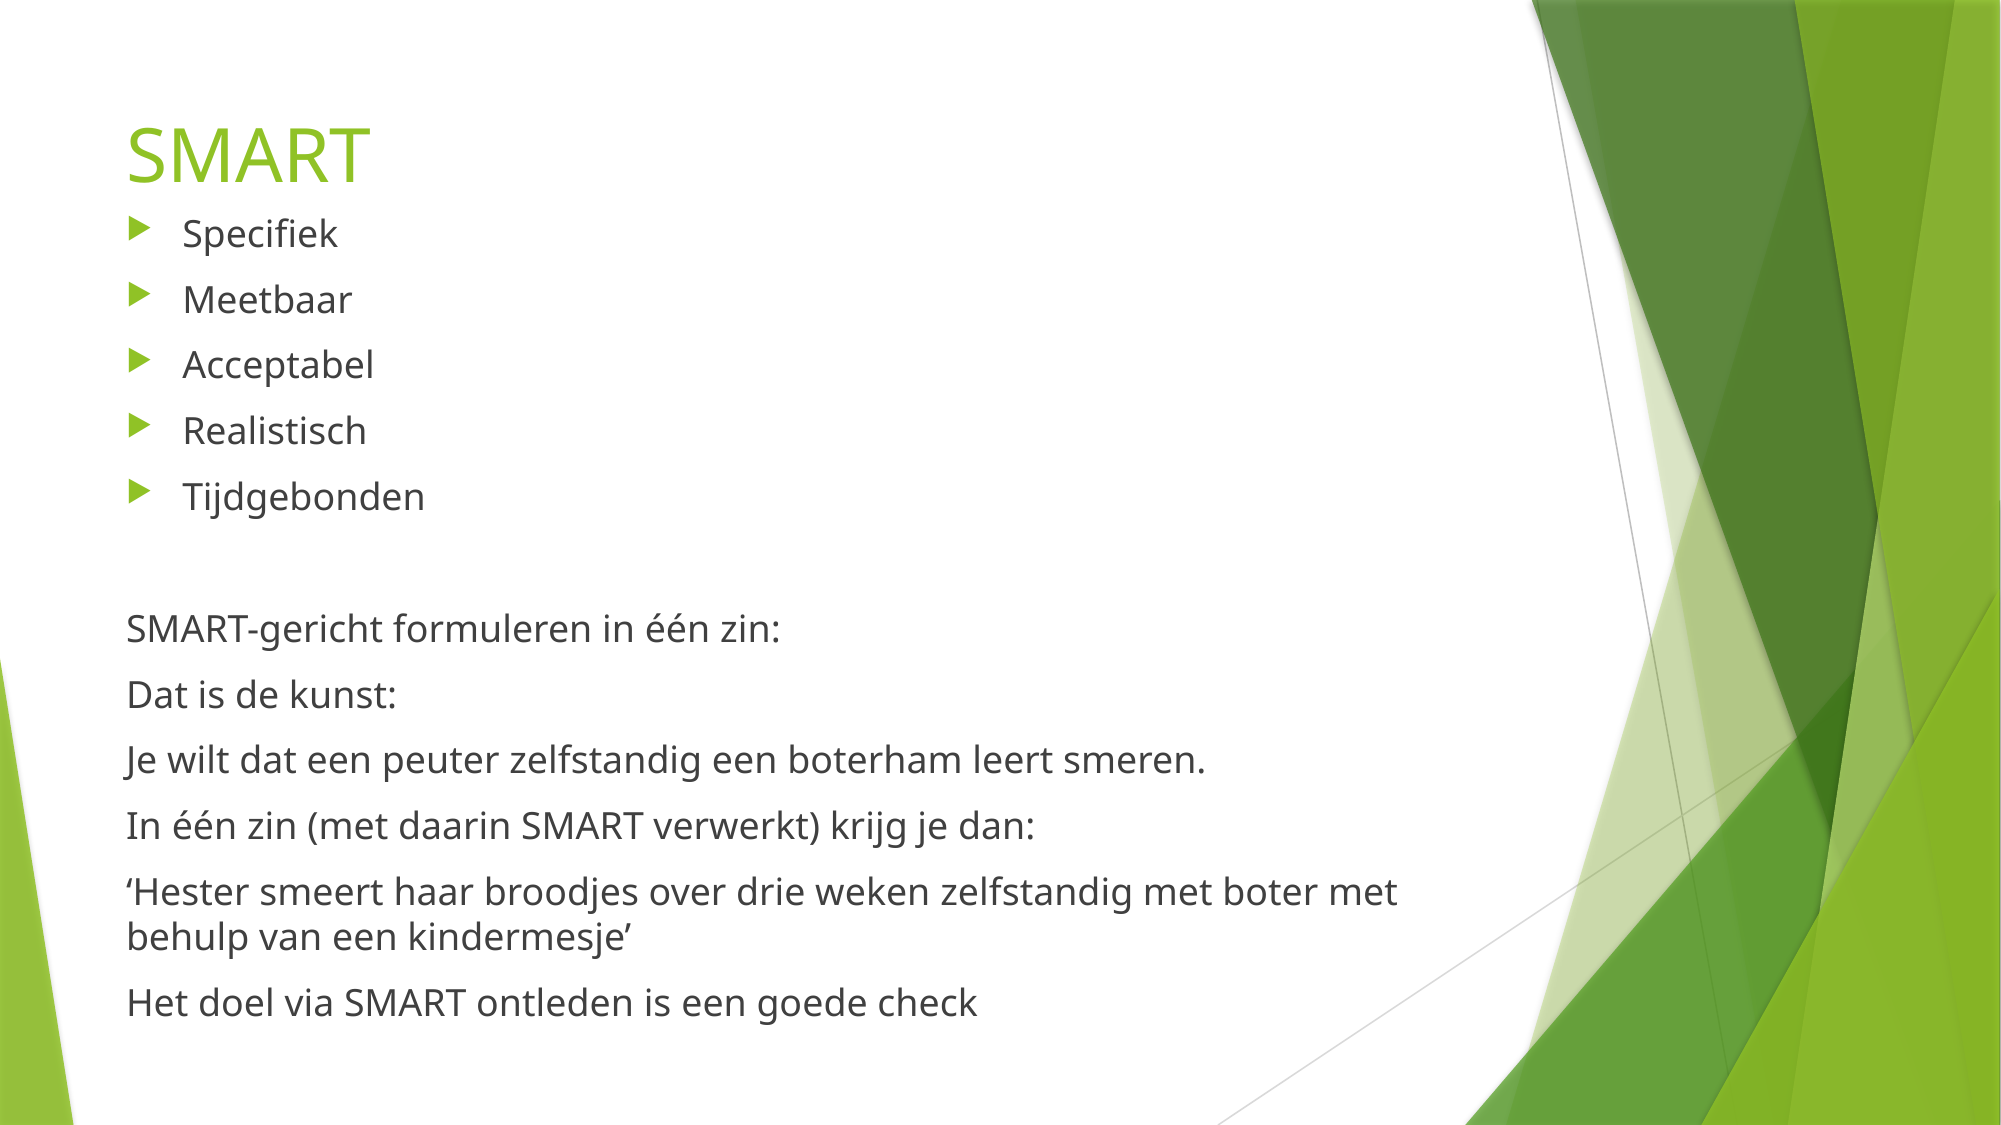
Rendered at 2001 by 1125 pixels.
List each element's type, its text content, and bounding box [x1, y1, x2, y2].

list Specifiek Meetbaar Acceptabel Realistisch Tijdgebonden SMART-gericht formuleren in één zin: Dat is de kunst: Je wilt dat een peuter zelfstandig een boterham leert smeren. In één zin (met daarin SMART verwerkt) krijg je dan: ‘Hester smeert haar broodjes over drie weken zelfstandig met boter met behulp van een kindermesje’ Het doel via SMART ontleden is een goede check [111, 202, 1522, 1125]
title SMART [111, 99, 1522, 202]
